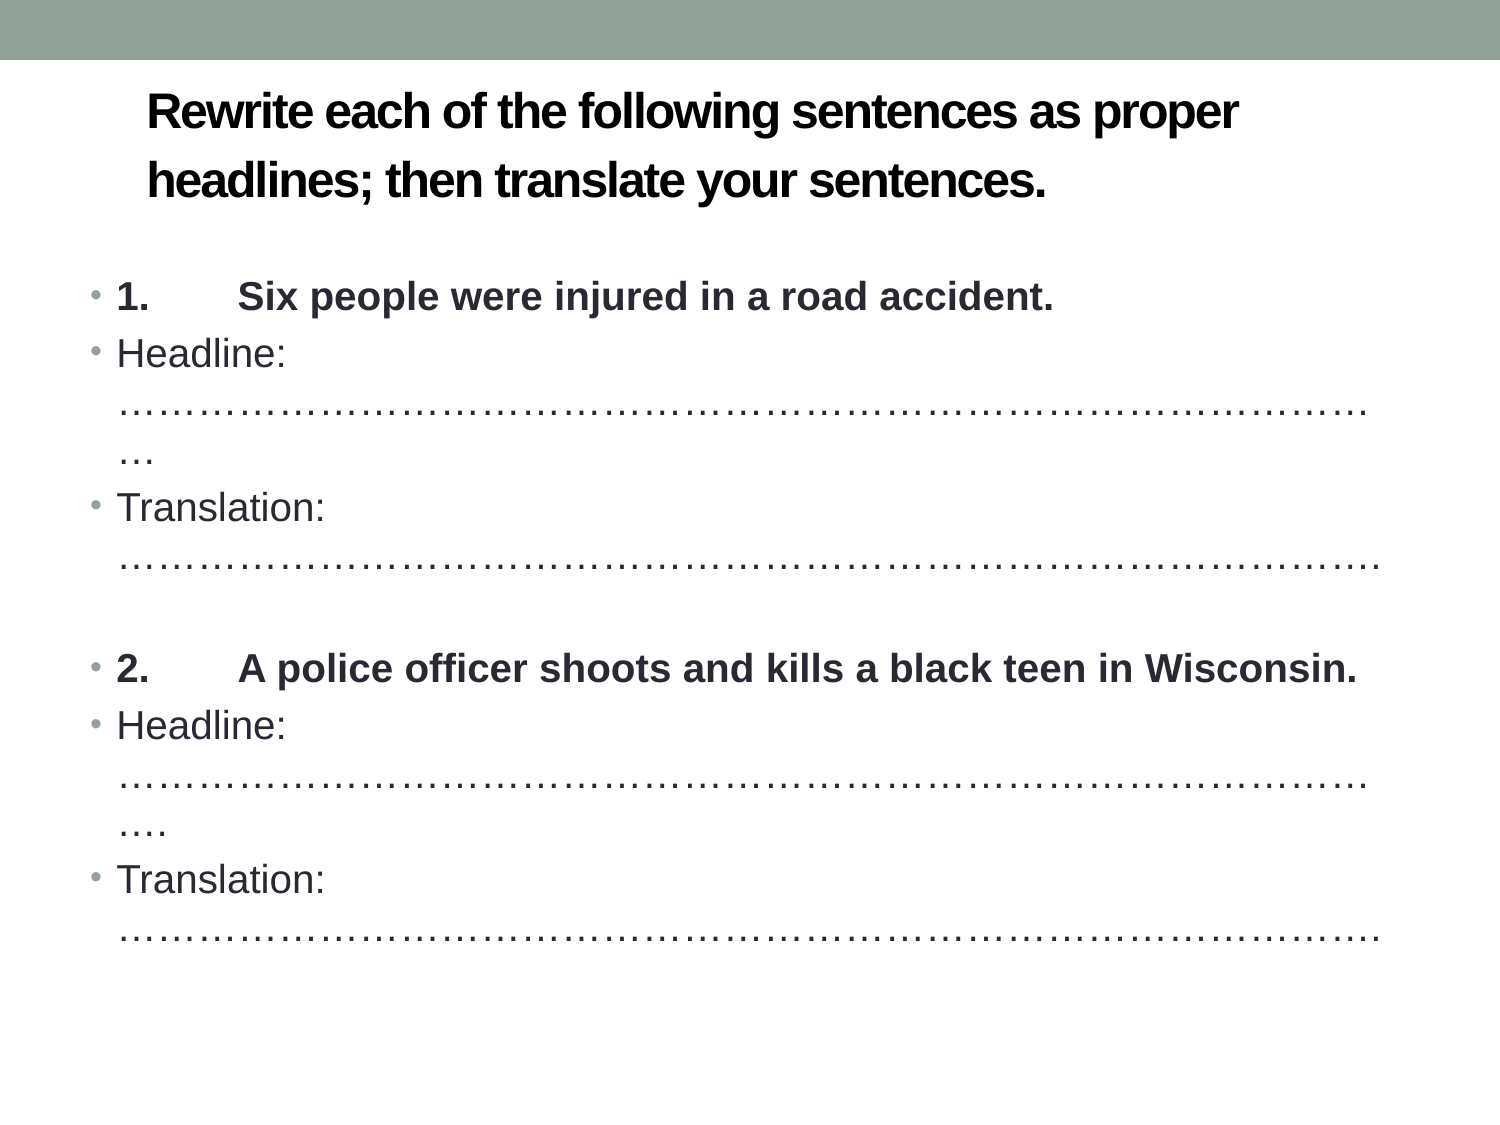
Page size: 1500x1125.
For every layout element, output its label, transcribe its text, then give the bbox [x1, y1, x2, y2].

list 1. Six people were injured in a road accident. Headline: …………………………………………………………………………………… Translation: …………………………………………………………………………………. 2. A police officer shoots and kills a black teen in Wisconsin. Headline: ……………………………………………………………………………………. Translation: …………………………………………………………………………………. [75, 262, 1425, 1063]
title Rewrite each of the following sentences as proper headlines; then translate your sentences. [75, 75, 1425, 262]
